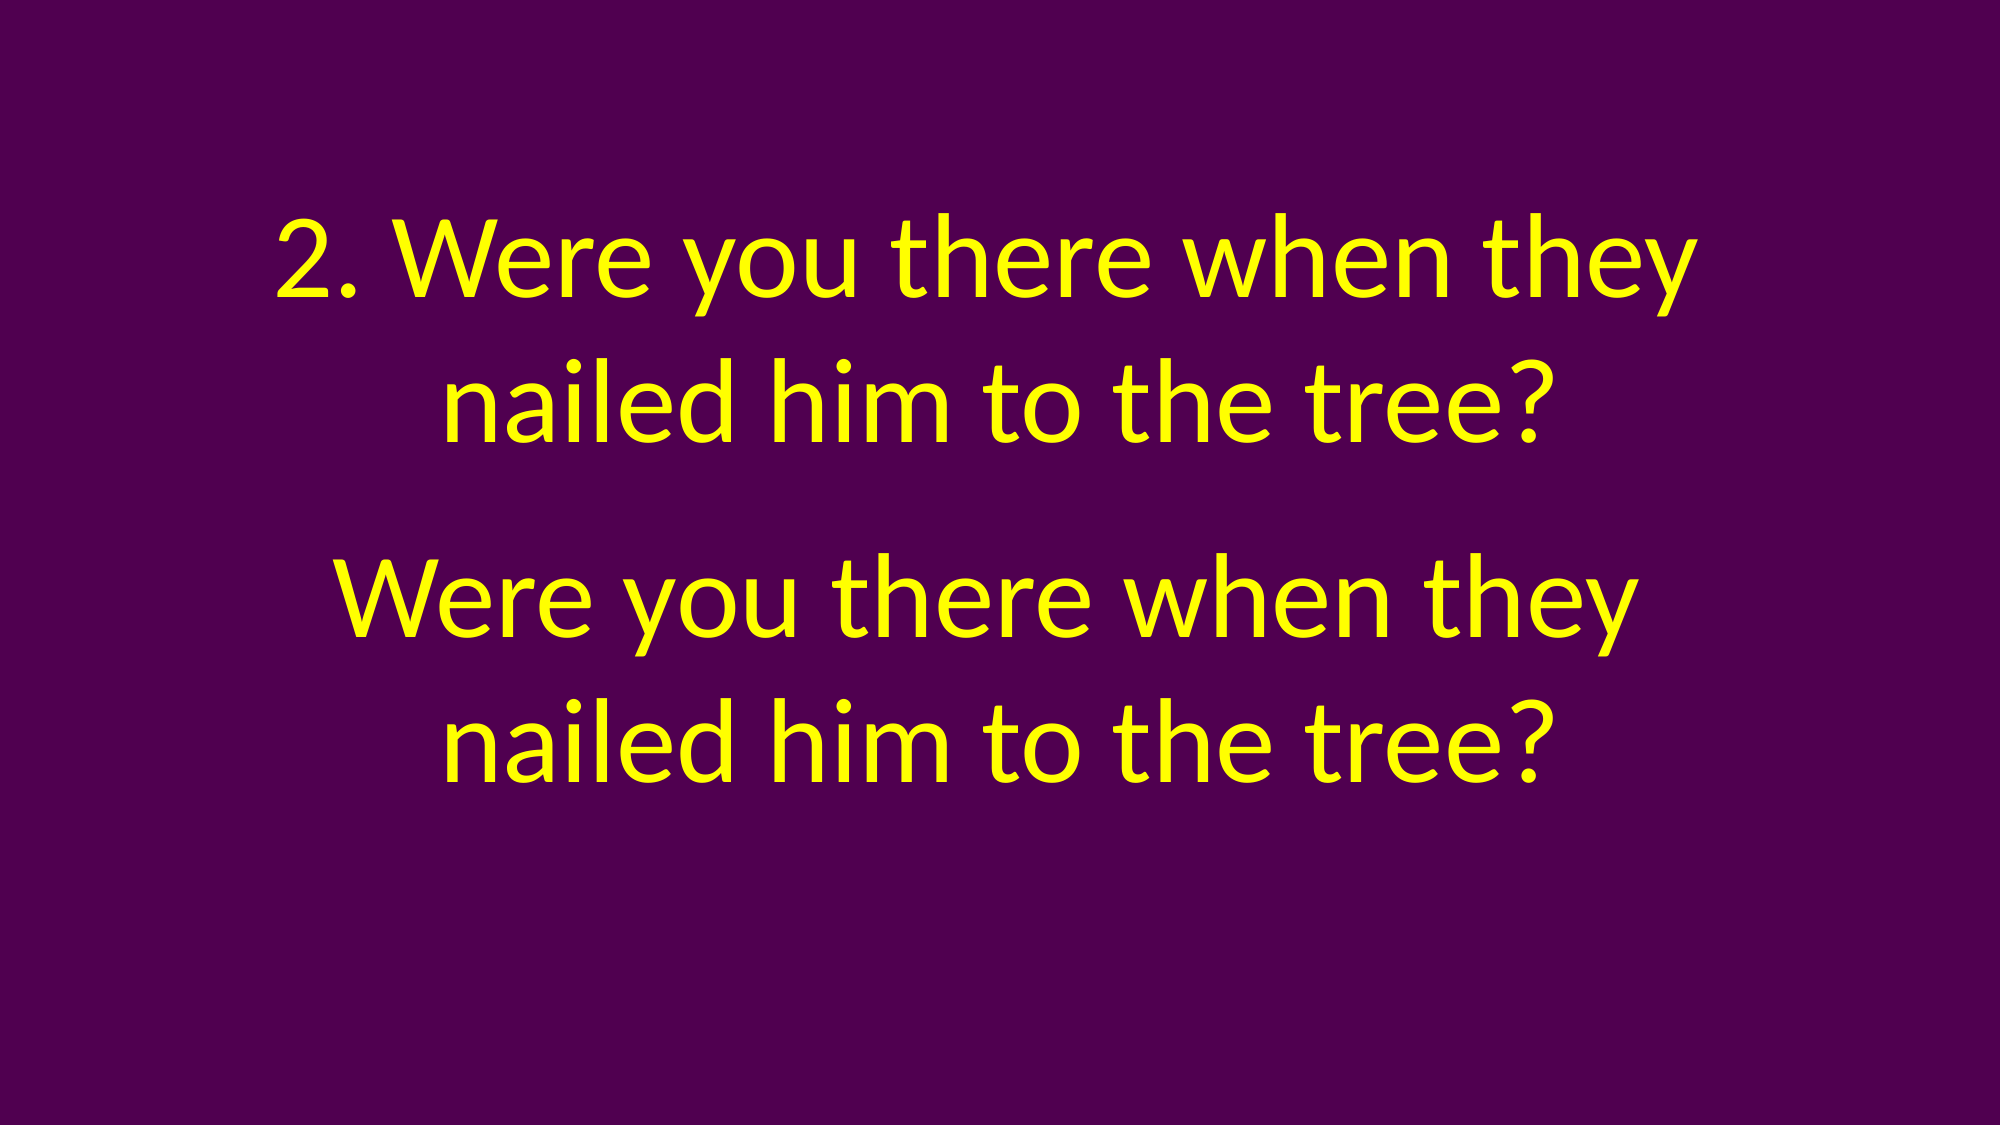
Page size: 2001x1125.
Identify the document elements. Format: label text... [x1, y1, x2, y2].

text_box 2. Were you there when they nailed him to the tree? Were you there when they nailed him to the tree? [0, 169, 2000, 815]
